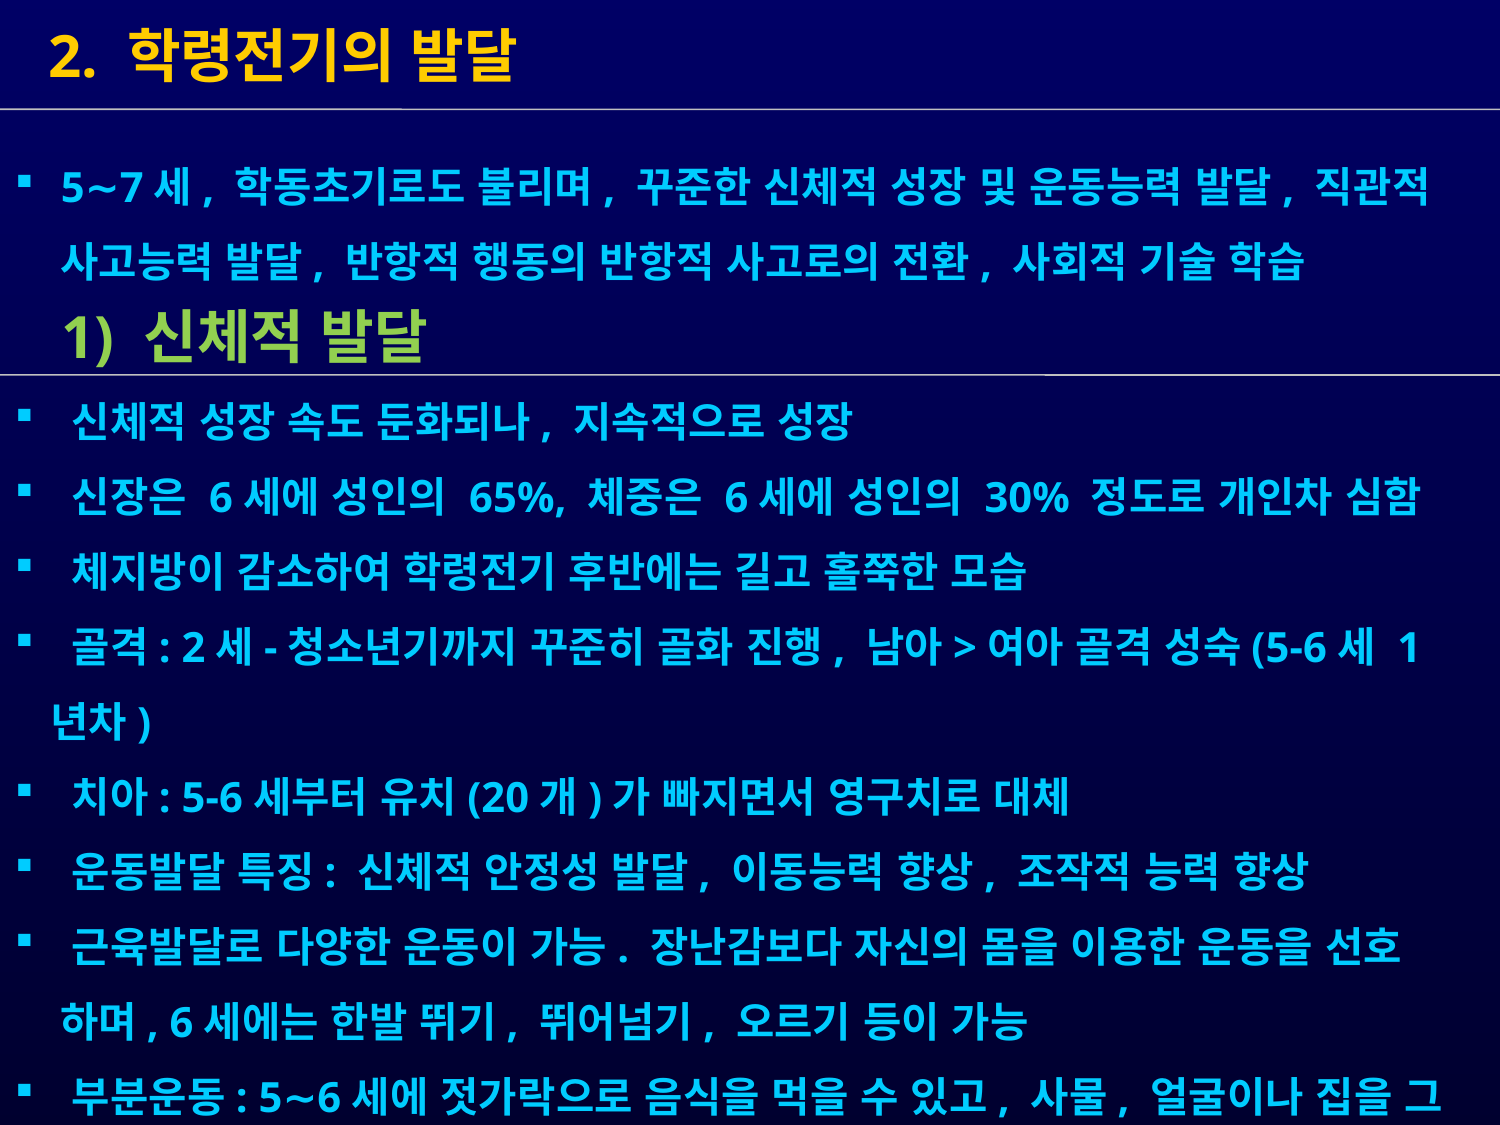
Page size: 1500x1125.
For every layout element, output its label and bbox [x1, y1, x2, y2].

text_box [0, 11, 1500, 1125]
